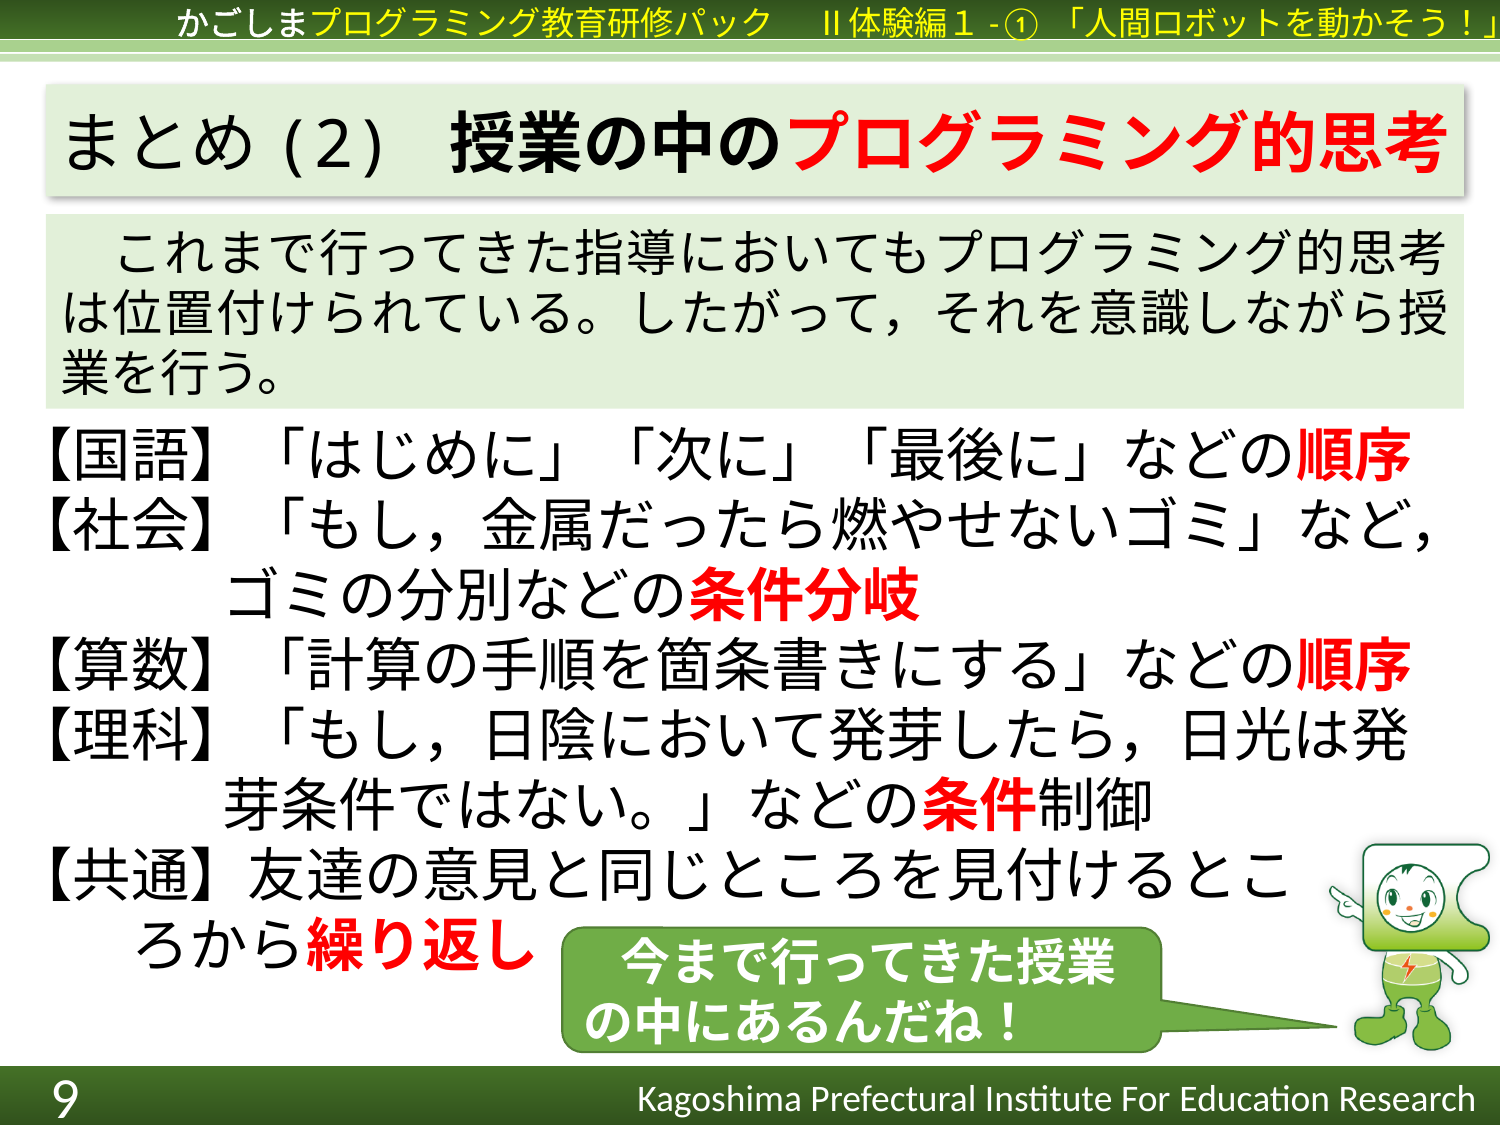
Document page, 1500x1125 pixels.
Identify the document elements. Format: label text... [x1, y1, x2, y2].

text_box 【国語】「はじめに」「次に」「最後に」などの順序 【社会】「もし，金属だったら燃やせないゴミ」など，ゴミの分別などの条件分岐 【算数】「計算の手順を箇条書きにする」などの順序 【理科】「もし，日陰において発芽したら，日光は発芽条件ではない。」などの条件制御 【共通】友達の意見と同じところを見付けるとこ ろから繰り返し [0, 410, 1438, 1046]
picture [1329, 841, 1490, 1053]
text_box これまで行ってきた指導においてもプログラミング的思考は位置付けられている。したがって，それを意識しながら授業を行う。 [45, 214, 1464, 409]
title まとめ(2) 授業の中のプログラミング的思考 [45, 84, 1464, 197]
text_box 今まで行ってきた授業の中にあるんだね！ [561, 926, 1321, 1054]
slide_number 9 [0, 1065, 130, 1125]
